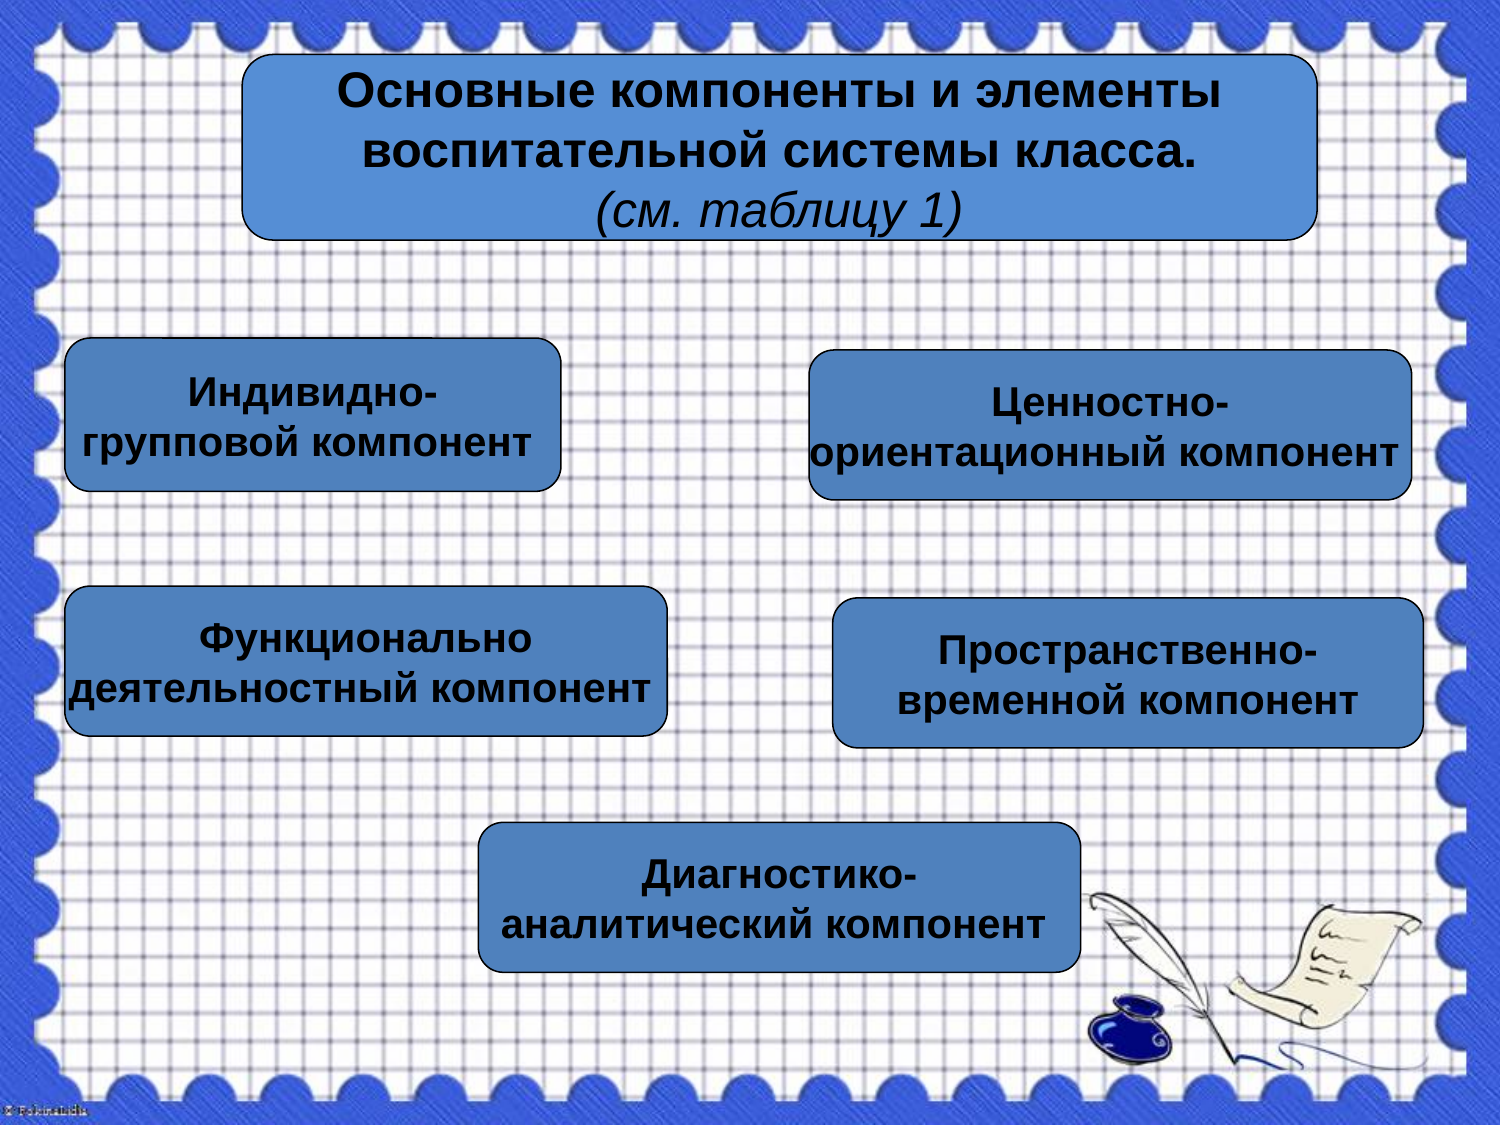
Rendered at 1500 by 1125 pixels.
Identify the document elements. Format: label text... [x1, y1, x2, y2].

text_box Диагностико- аналитический компонент [478, 822, 1081, 973]
text_box Основные компоненты и элементы воспитательной системы класса. (см. таблицу 1) [242, 54, 1318, 241]
picture [0, 0, 1500, 1125]
text_box Функционально деятельностный компонент [64, 586, 668, 737]
text_box Пространственно- временной компонент [832, 597, 1424, 748]
text_box Индивидно- групповой компонент [64, 337, 561, 492]
text_box Ценностно- ориентационный компонент [809, 349, 1412, 500]
